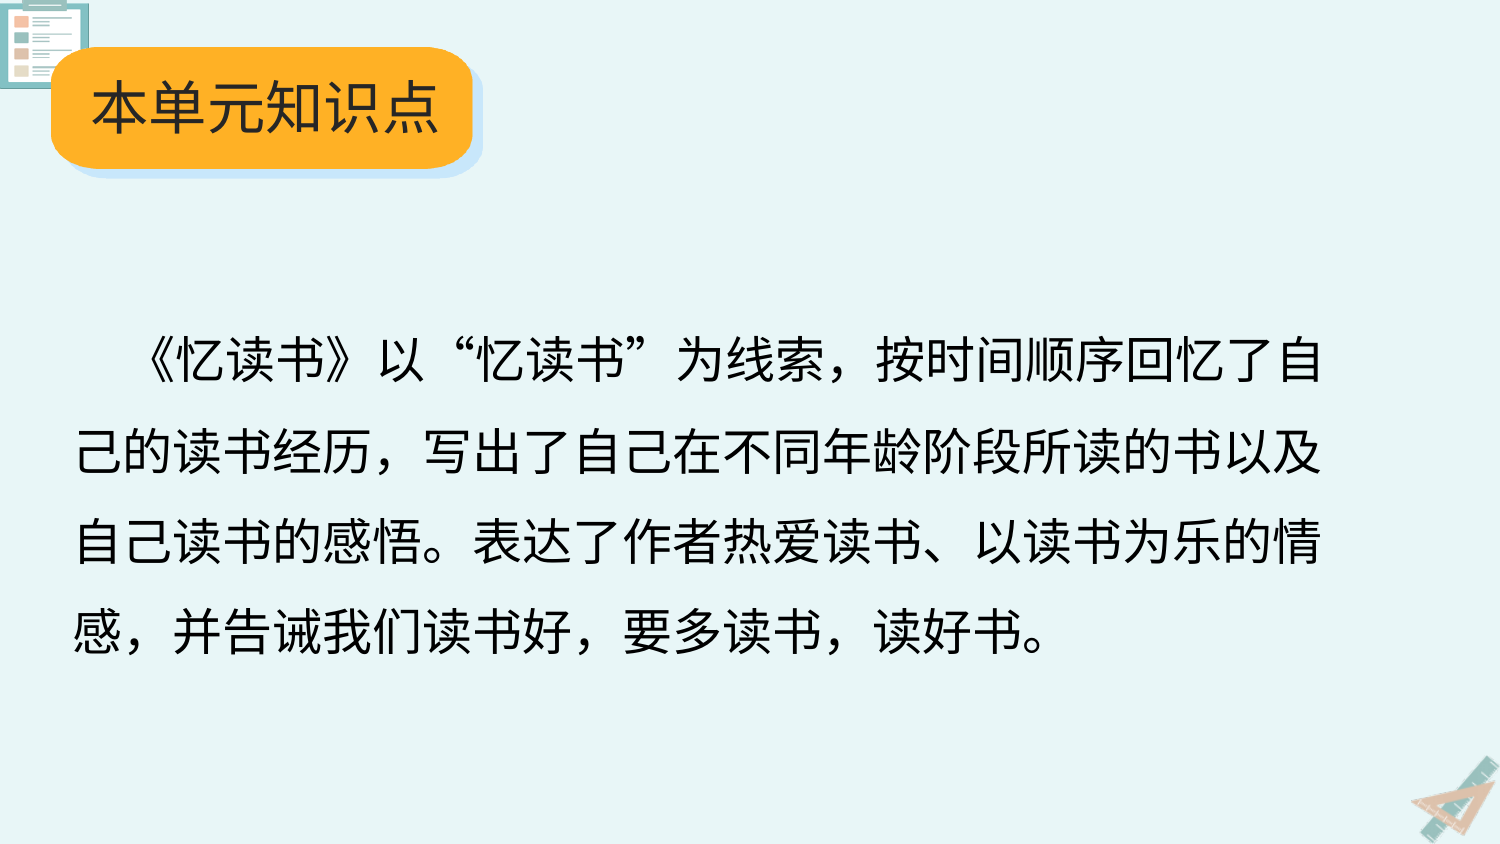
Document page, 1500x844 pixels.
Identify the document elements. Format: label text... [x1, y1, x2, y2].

text_box 《忆读书》以“忆读书”为线索，按时间顺序回忆了自己的读书经历，写出了自己在不同年龄阶段所读的书以及自己读书的感悟。表达了作者热爱读书、以读书为乐的情感，并告诫我们读书好，要多读书，读好书。 [60, 279, 1367, 666]
picture [0, 0, 483, 179]
picture [1411, 755, 1500, 844]
